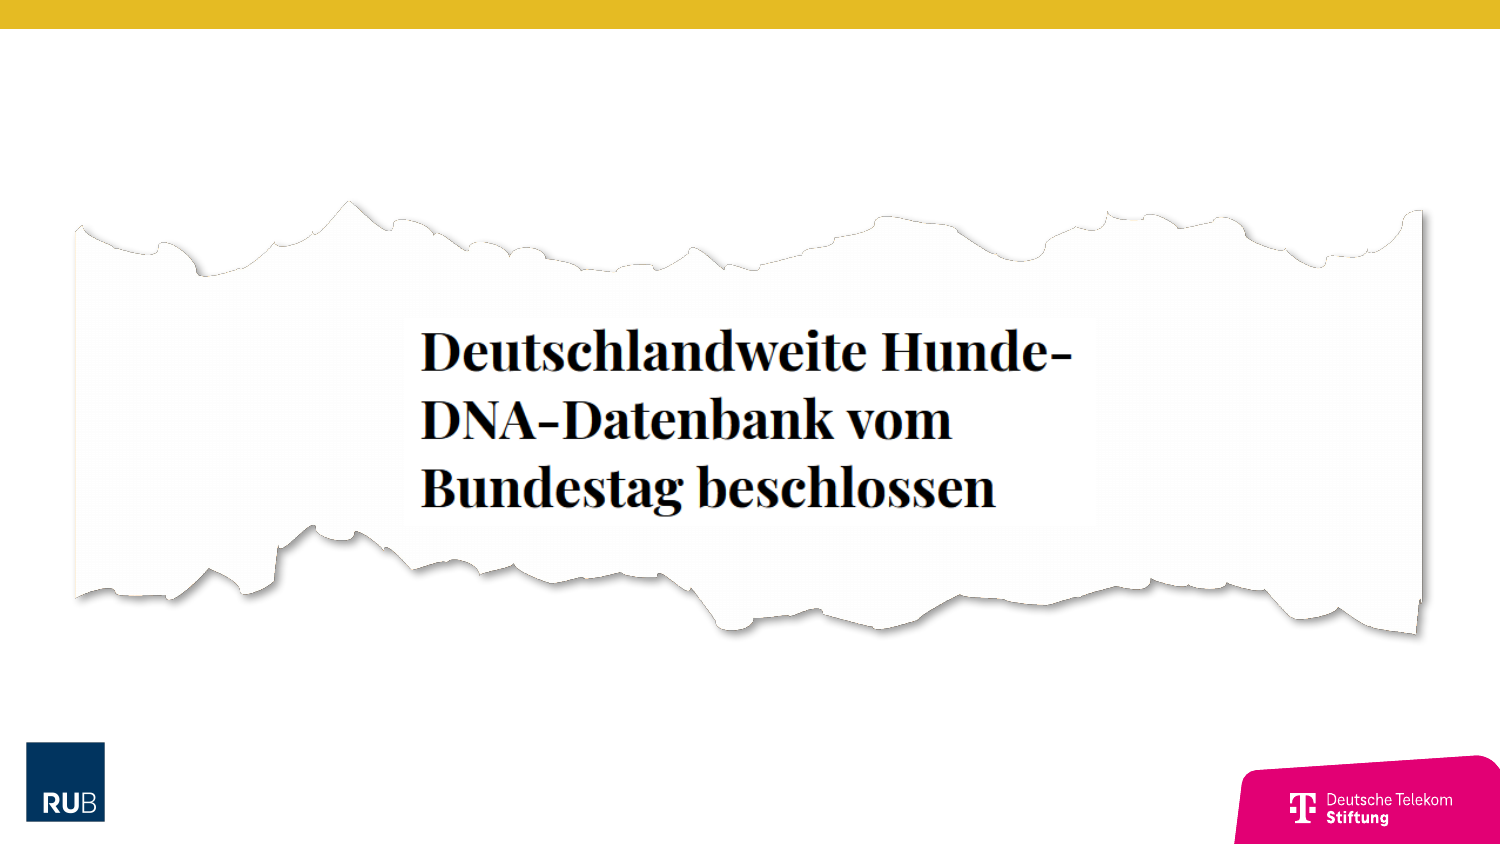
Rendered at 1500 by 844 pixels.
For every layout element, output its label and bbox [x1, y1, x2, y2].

picture [23, 740, 108, 824]
picture [54, 177, 1450, 666]
